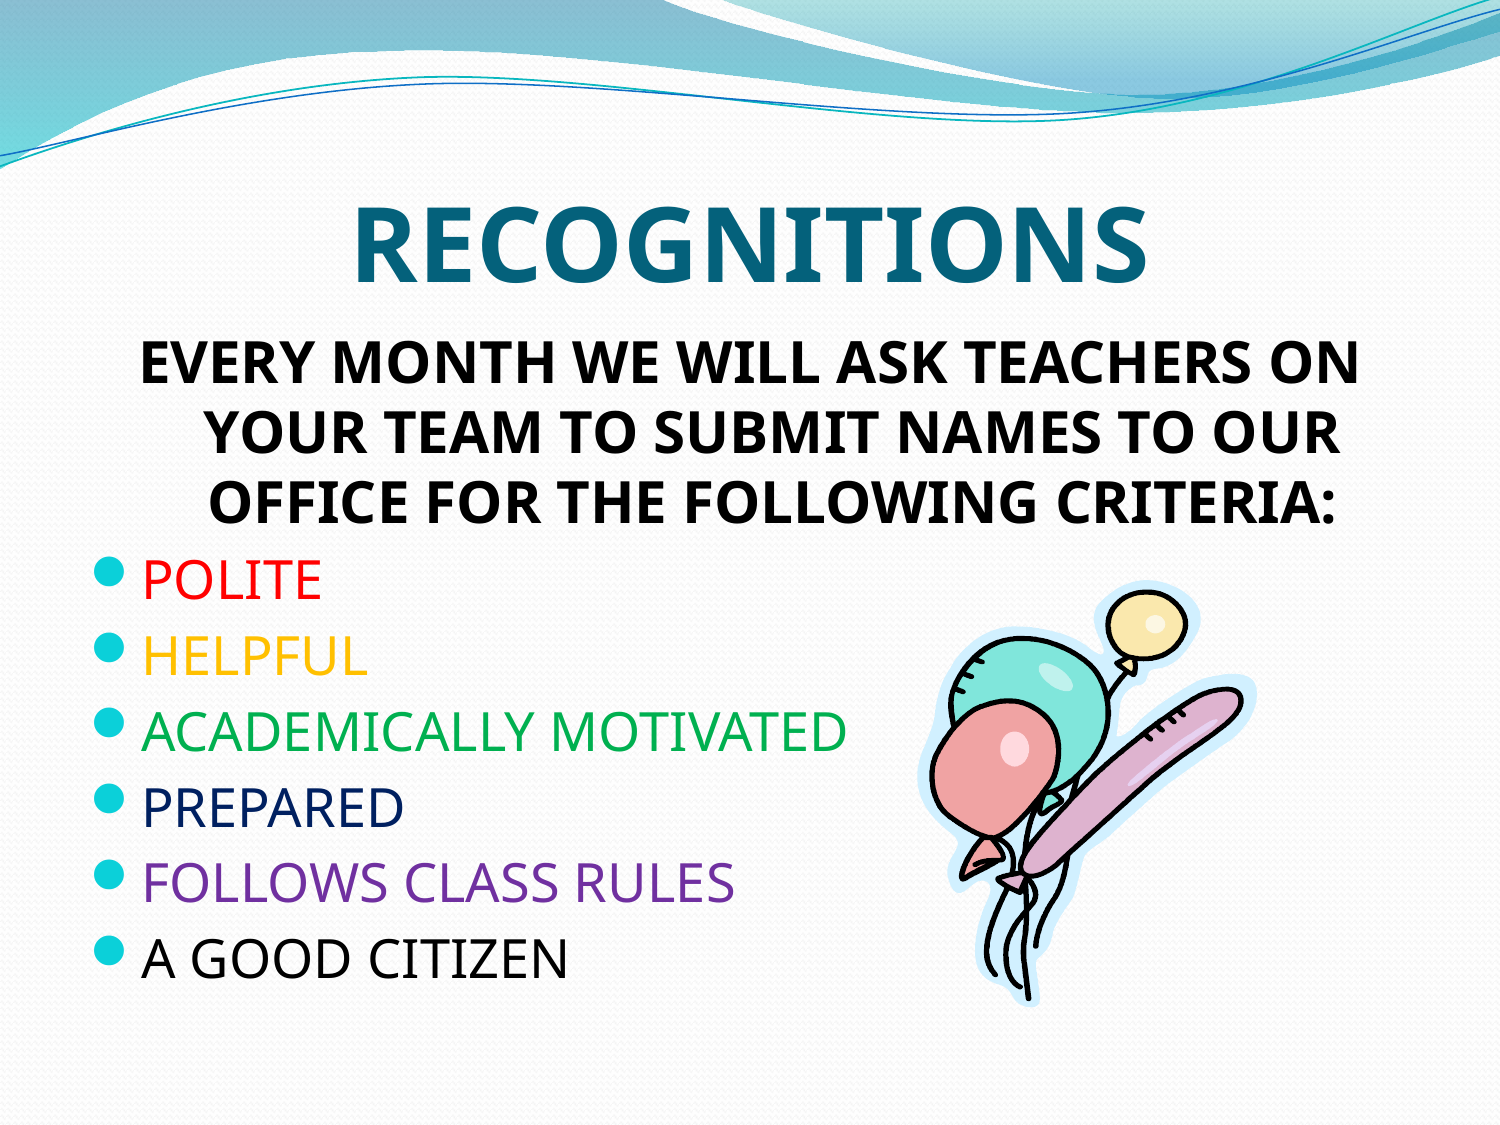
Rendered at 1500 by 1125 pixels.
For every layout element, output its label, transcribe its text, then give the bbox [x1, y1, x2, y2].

title RECOGNITIONS [75, 115, 1425, 303]
picture [911, 574, 1263, 1013]
list EVERY MONTH WE WILL ASK TEACHERS ON YOUR TEAM TO SUBMIT NAMES TO OUR OFFICE FOR THE FOLLOWING CRITERIA: POLITE HELPFUL ACADEMICALLY MOTIVATED PREPARED FOLLOWS CLASS RULES A GOOD CITIZEN [75, 317, 1425, 1038]
